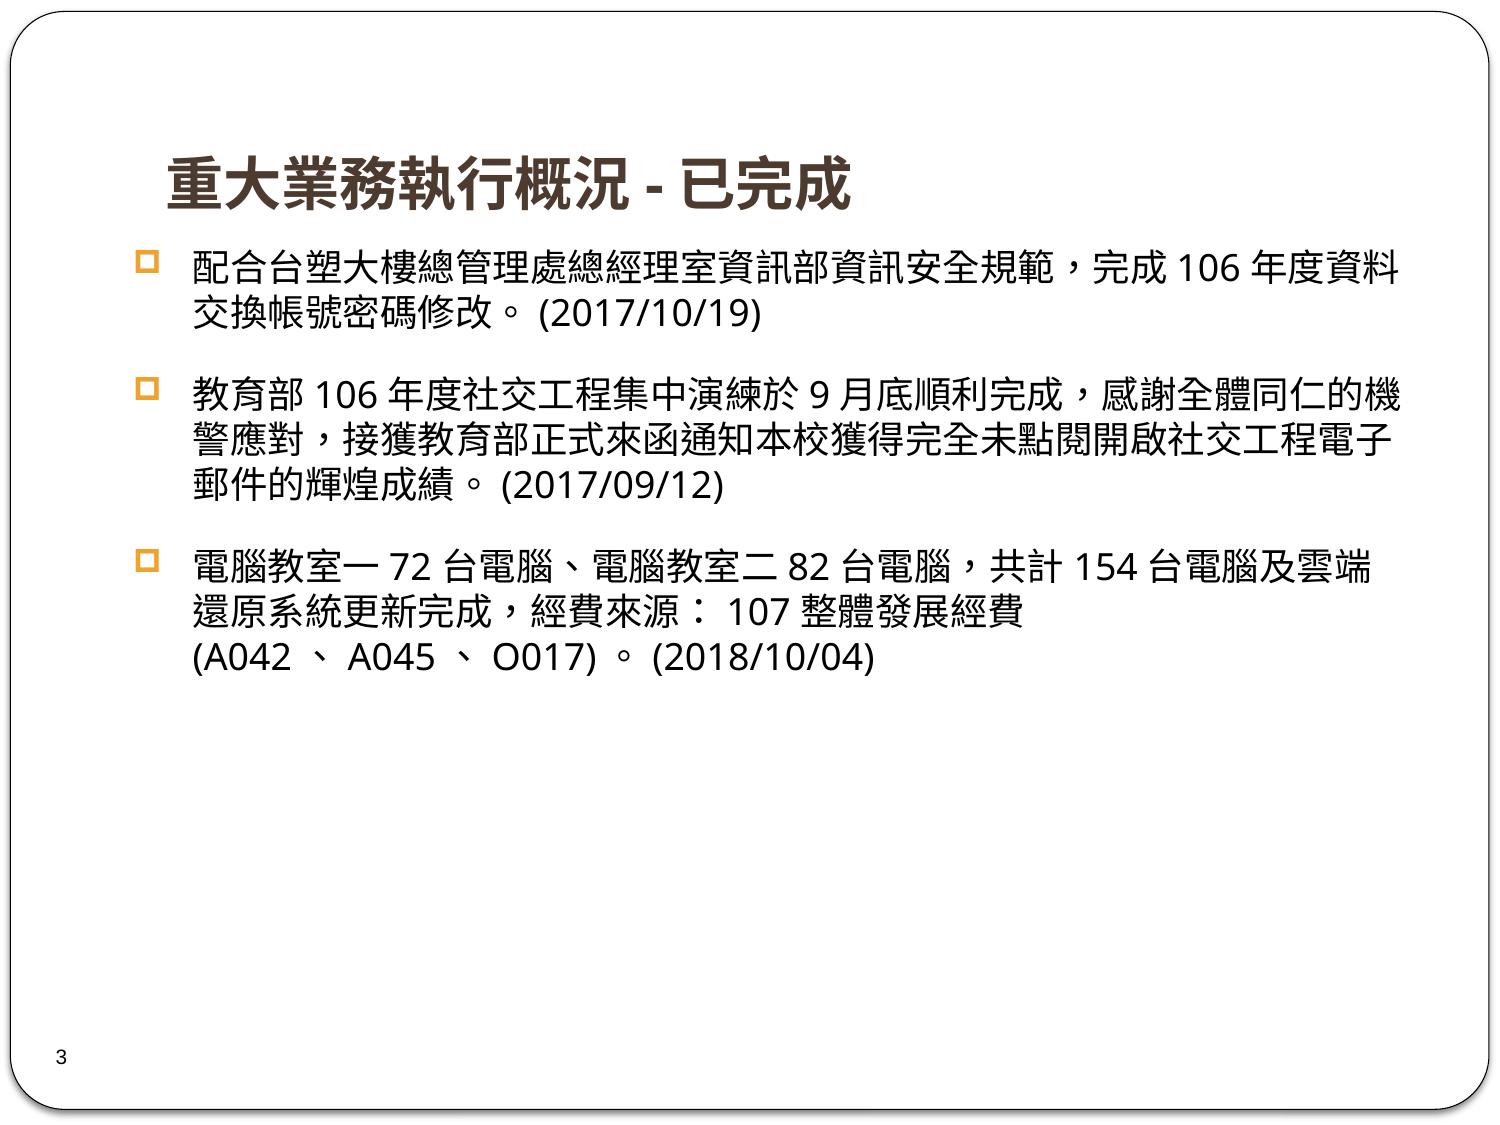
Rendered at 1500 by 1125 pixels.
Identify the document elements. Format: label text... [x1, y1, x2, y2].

title 重大業務執行概況-已完成 [150, 45, 1425, 233]
slide_number 3 [23, 1018, 99, 1094]
list 配合台塑大樓總管理處總經理室資訊部資訊安全規範，完成106年度資料交換帳號密碼修改。(2017/10/19) 教育部106年度社交工程集中演練於9月底順利完成，感謝全體同仁的機警應對，接獲教育部正式來函通知本校獲得完全未點閱開啟社交工程電子郵件的輝煌成績。(2017/09/12) 電腦教室一72台電腦、電腦教室二82台電腦，共計154台電腦及雲端還原系統更新完成，經費來源：107整體發展經費(A042、A045、O017)。(2018/10/04) [118, 236, 1418, 1004]
